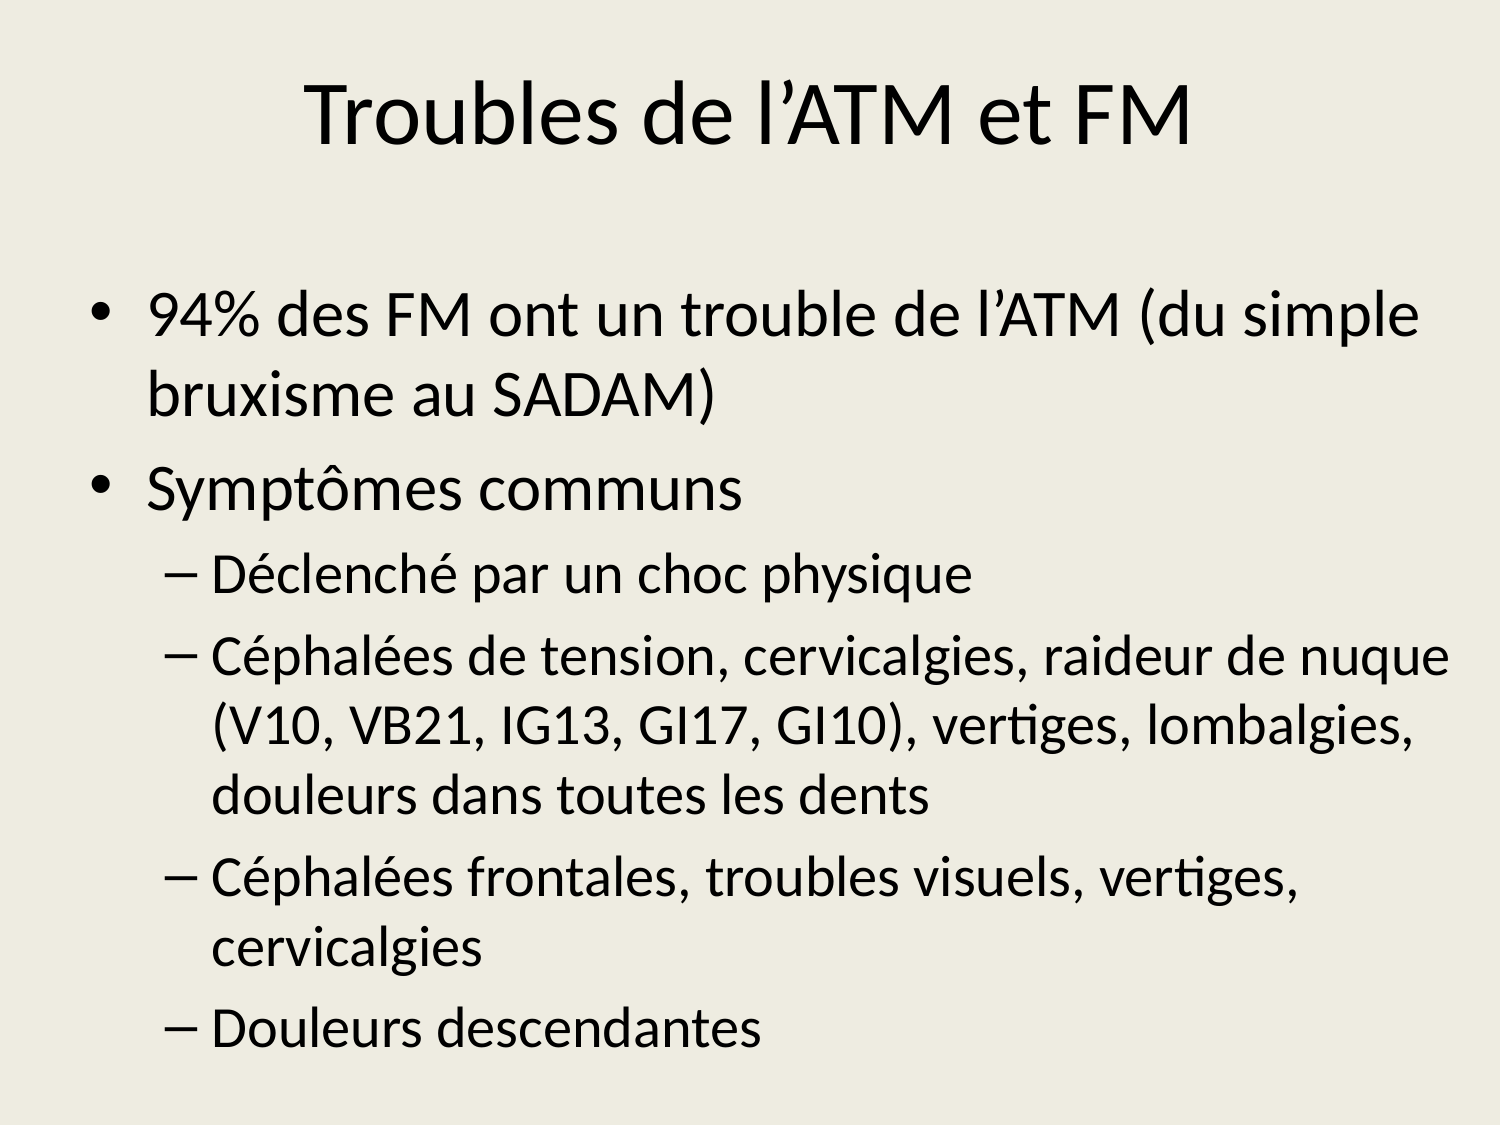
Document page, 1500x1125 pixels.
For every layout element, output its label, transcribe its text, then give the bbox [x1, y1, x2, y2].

list 94% des FM ont un trouble de l’ATM (du simple bruxisme au SADAM) Symptômes communs Déclenché par un choc physique Céphalées de tension, cervicalgies, raideur de nuque (V10, VB21, IG13, GI17, GI10), vertiges, lombalgies, douleurs dans toutes les dents Céphalées frontales, troubles visuels, vertiges, cervicalgies Douleurs descendantes [75, 262, 1500, 1125]
title Troubles de l’ATM et FM [75, 45, 1425, 233]
